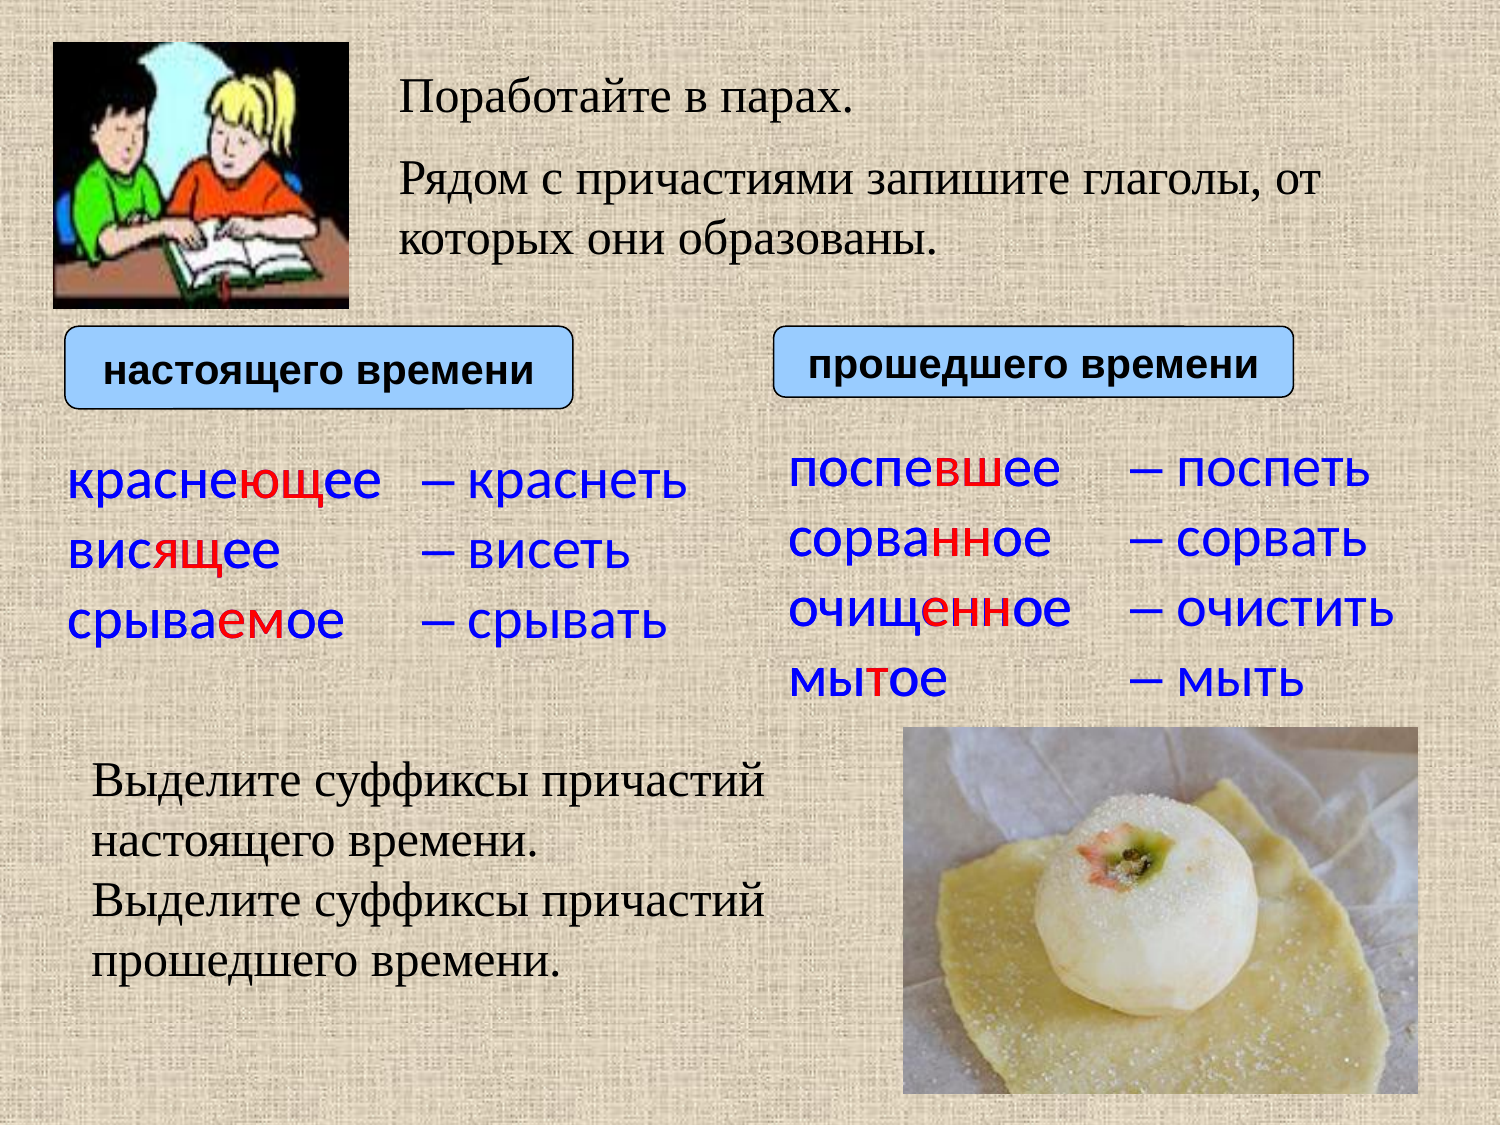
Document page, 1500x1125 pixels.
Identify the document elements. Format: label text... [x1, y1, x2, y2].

text_box Выделите суффиксы причастий настоящего времени. Выделите суффиксы причастий прошедшего времени. [76, 739, 892, 995]
picture [0, 0, 1500, 1125]
text_box – краснеть – висеть – срывать [562, 432, 751, 658]
text_box настоящего времени [64, 326, 573, 409]
text_box Рядом с причастиями запишите глаголы, от которых они образованы. [383, 137, 1400, 272]
text_box поспевшее сорванное очищенное мытое [773, 420, 1283, 716]
text_box краснеющее висящее срываемое [53, 432, 562, 658]
text_box прошедшего времени [773, 326, 1294, 398]
text_box – поспеть – сорвать – очистить – мыть [1283, 420, 1436, 716]
text_box Поработайте в парах. [383, 54, 1412, 130]
